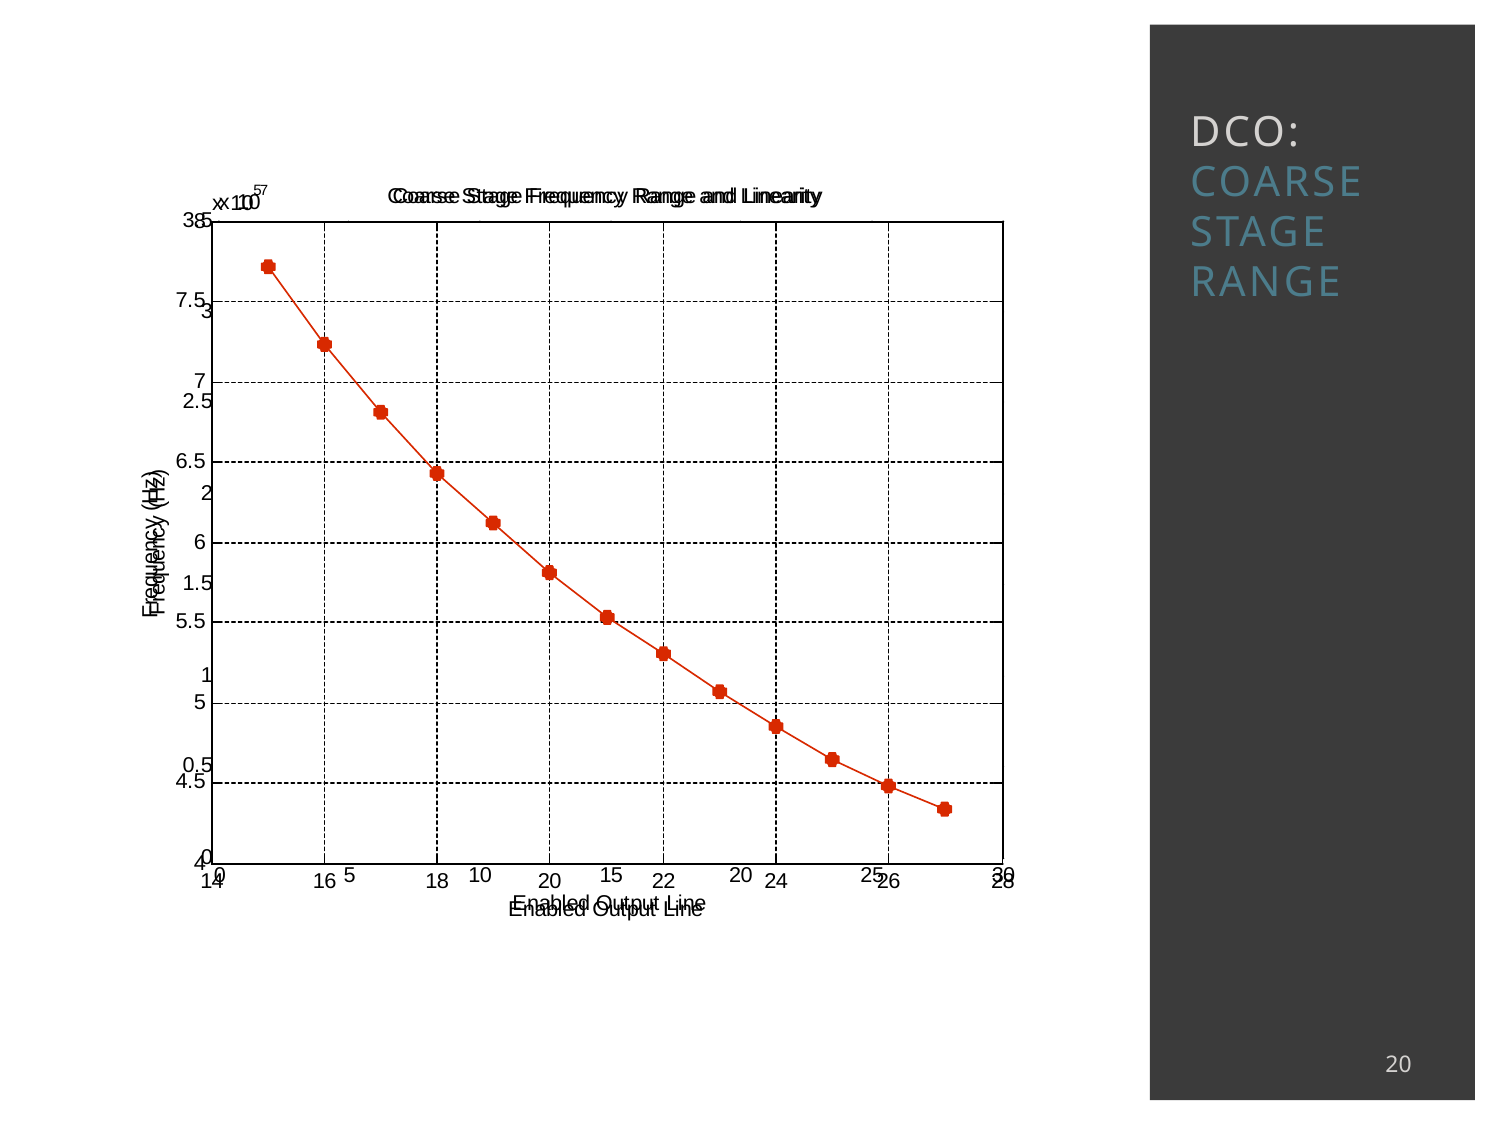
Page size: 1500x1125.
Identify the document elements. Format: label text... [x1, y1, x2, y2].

title DCO: COARSE STAGE rANGE [1175, 75, 1463, 313]
slide_number 20 [1349, 1041, 1448, 1089]
picture [79, 162, 1101, 951]
